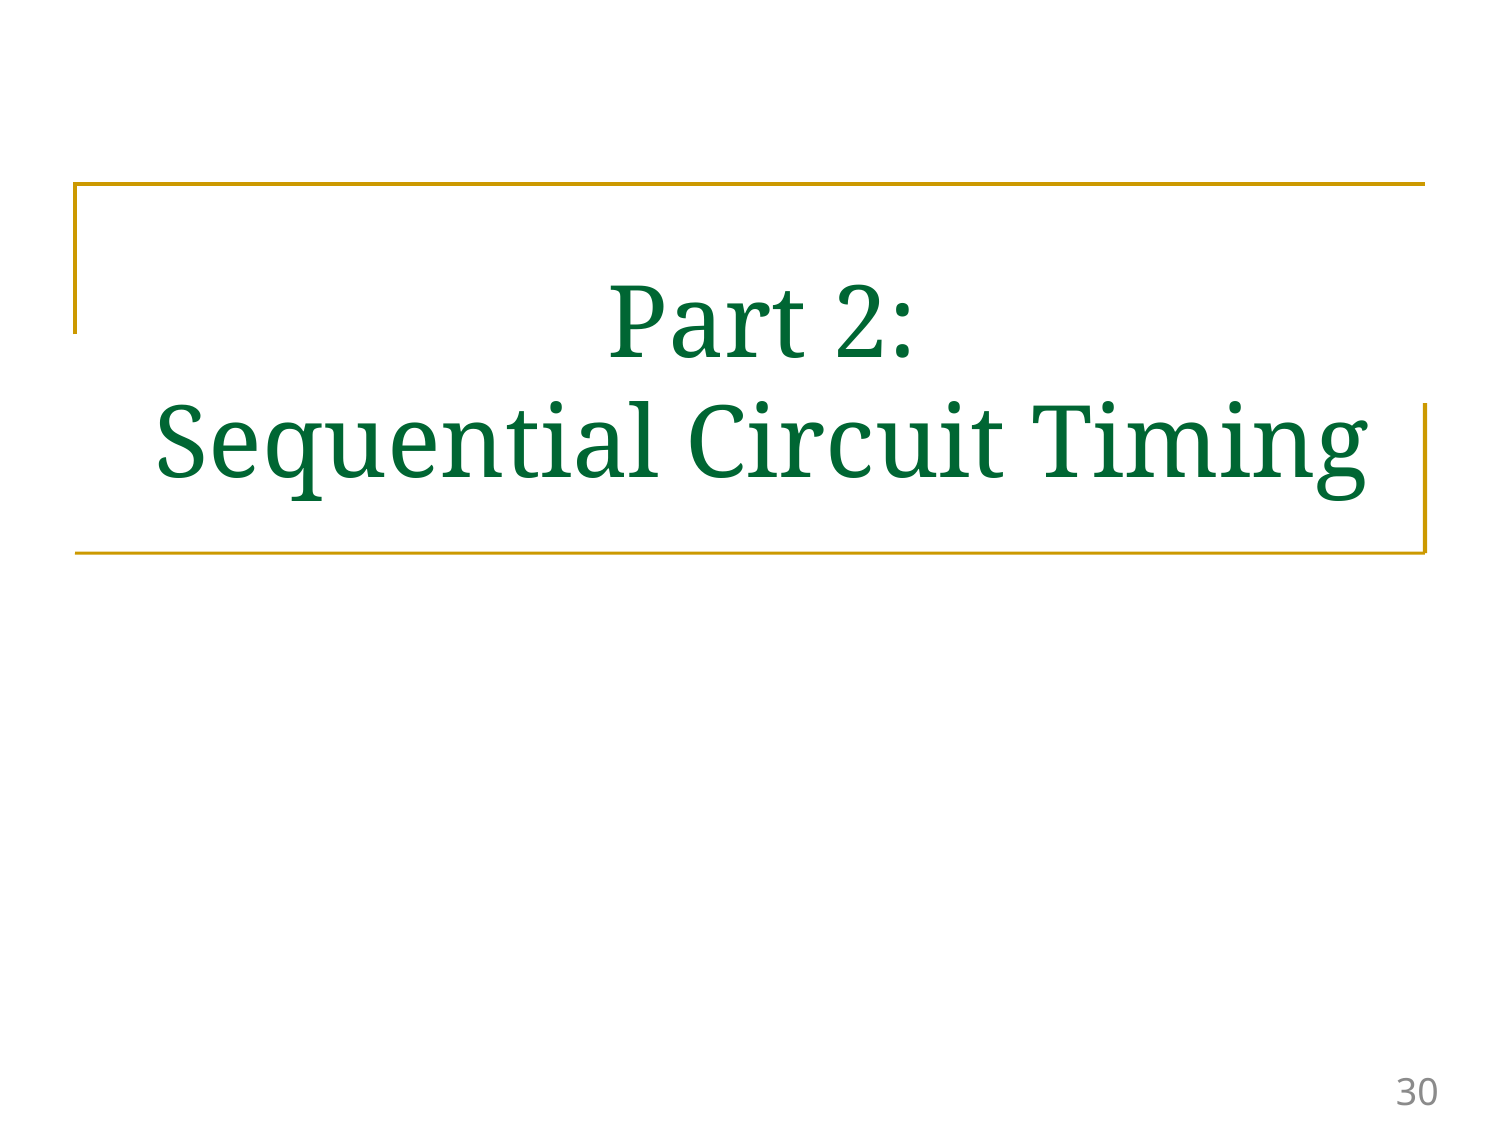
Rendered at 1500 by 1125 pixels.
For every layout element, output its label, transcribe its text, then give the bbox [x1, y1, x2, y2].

slide_number 30 [1116, 1063, 1454, 1124]
title Part 2: Sequential Circuit Timing [112, 249, 1413, 538]
